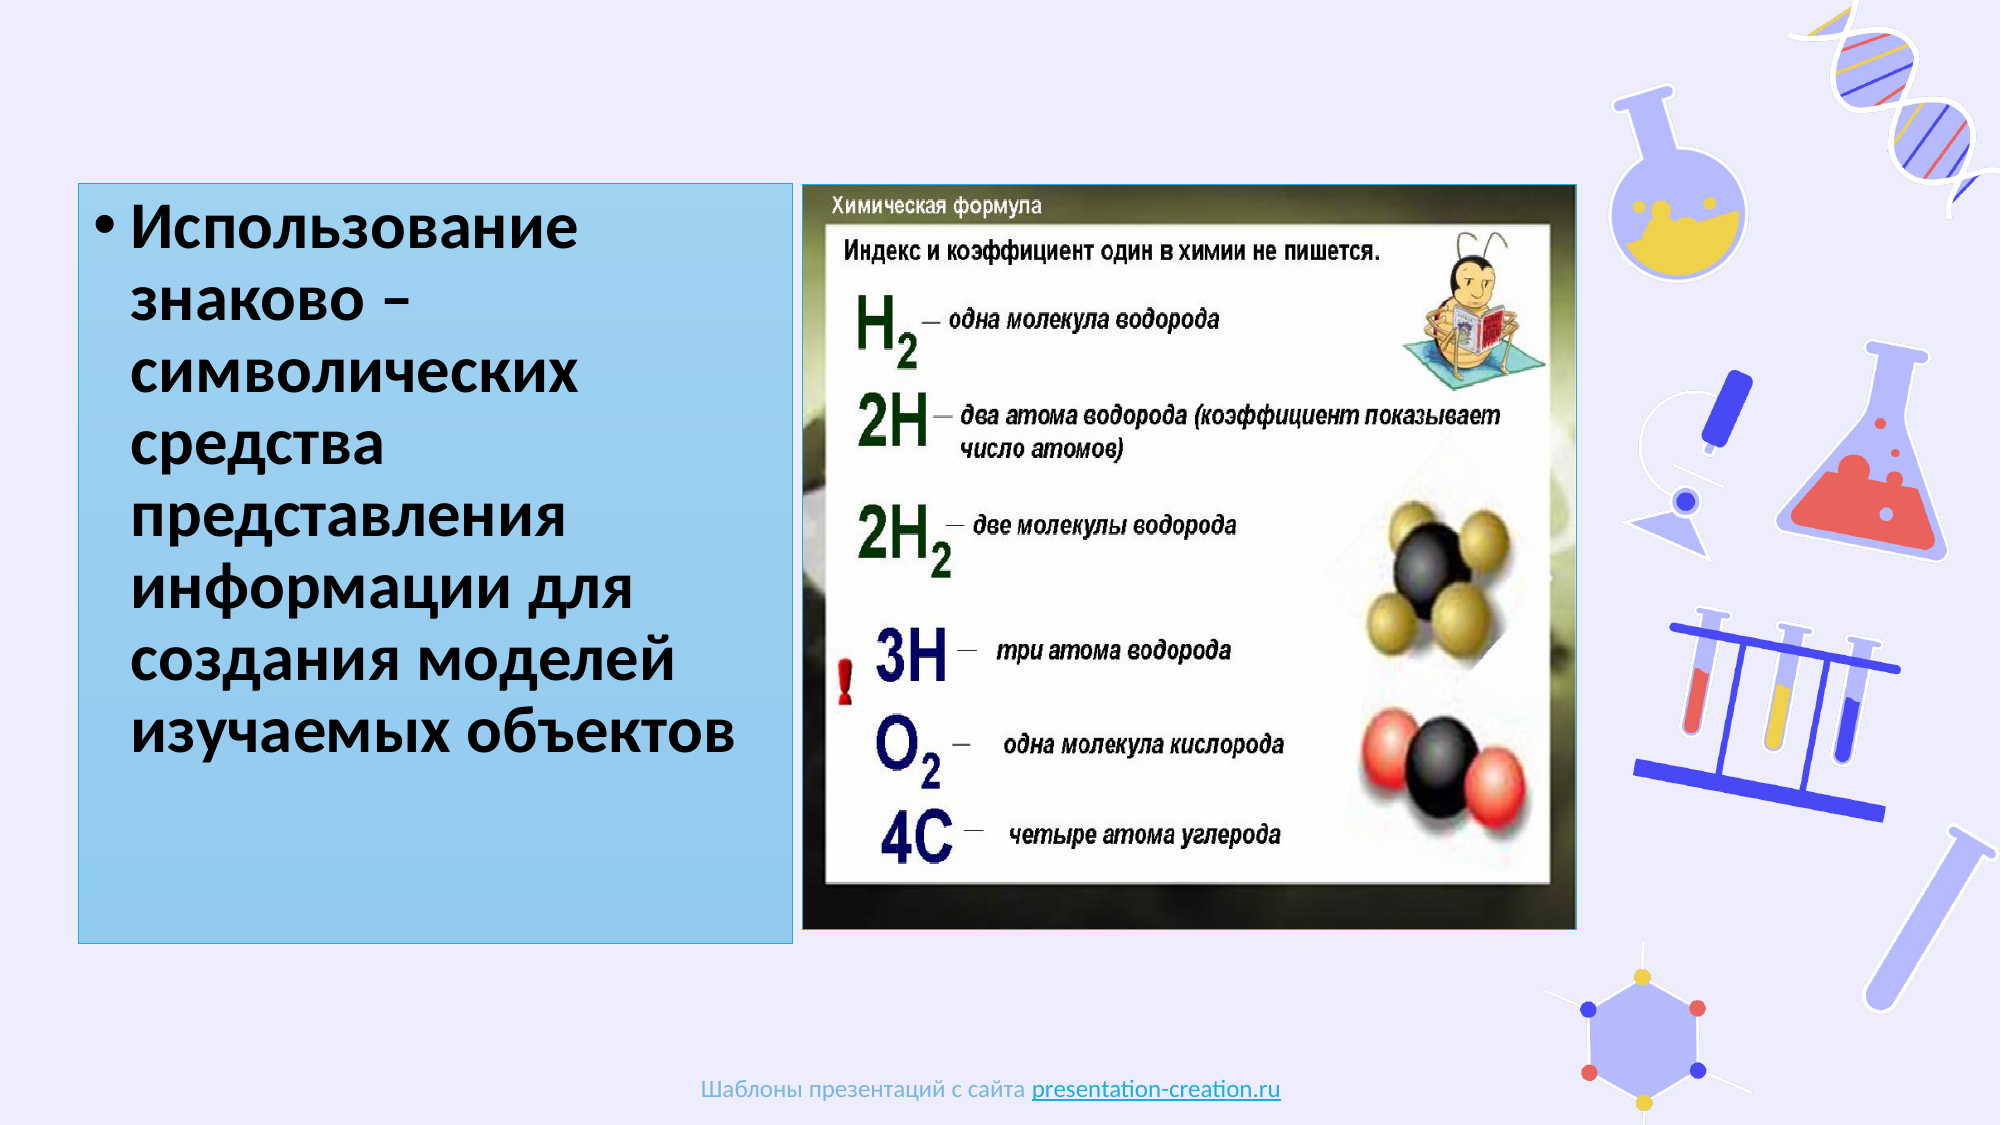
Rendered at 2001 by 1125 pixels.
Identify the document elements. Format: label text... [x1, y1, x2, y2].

picture [802, 185, 1576, 930]
list Использование знаково – символических средства представления информации для создания моделей изучаемых объектов [78, 183, 793, 944]
picture [1543, 941, 1753, 1125]
picture [1619, 369, 1753, 563]
picture [1540, 0, 2001, 312]
picture [1773, 338, 1950, 563]
text_box Шаблоны презентаций с сайта presentation-creation.ru [641, 1064, 1341, 1125]
picture [1632, 604, 2000, 1014]
